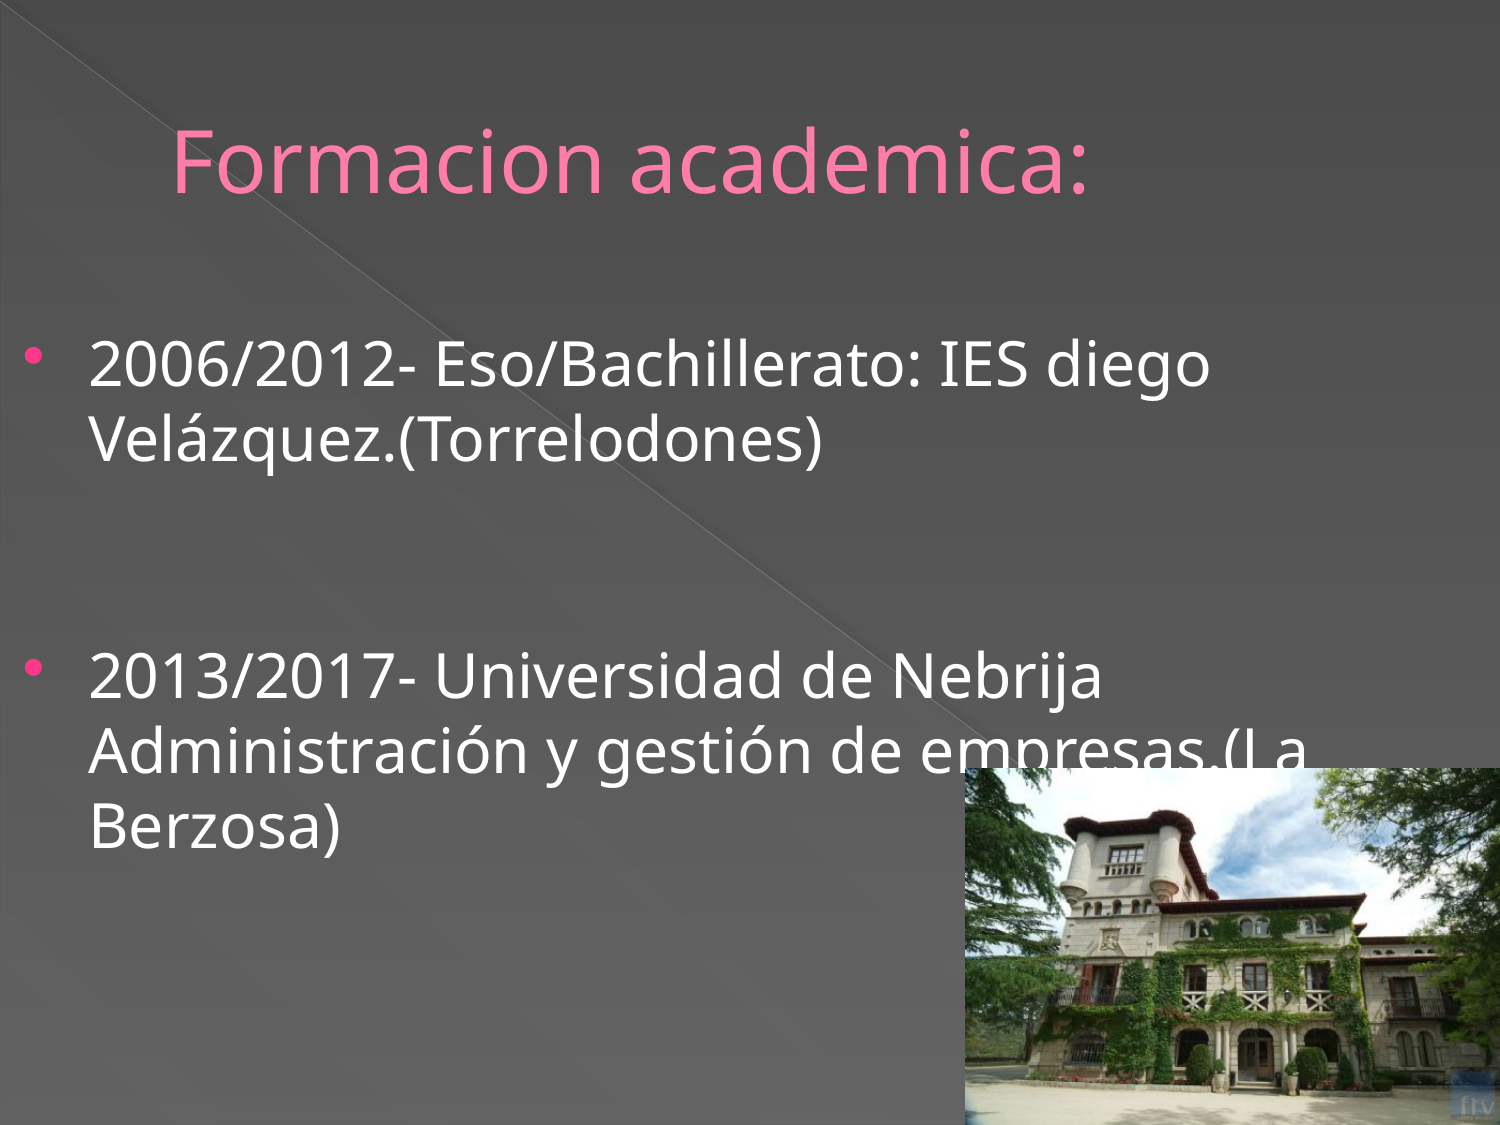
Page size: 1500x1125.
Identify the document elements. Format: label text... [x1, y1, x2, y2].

title Formacion academica: [75, 43, 1425, 274]
list 2006/2012- Eso/Bachillerato: IES diego Velázquez.(Torrelodones) 2013/2017- Universidad de Nebrija Administración y gestión de empresas.(La Berzosa) [0, 316, 1350, 997]
picture [964, 768, 1500, 1125]
